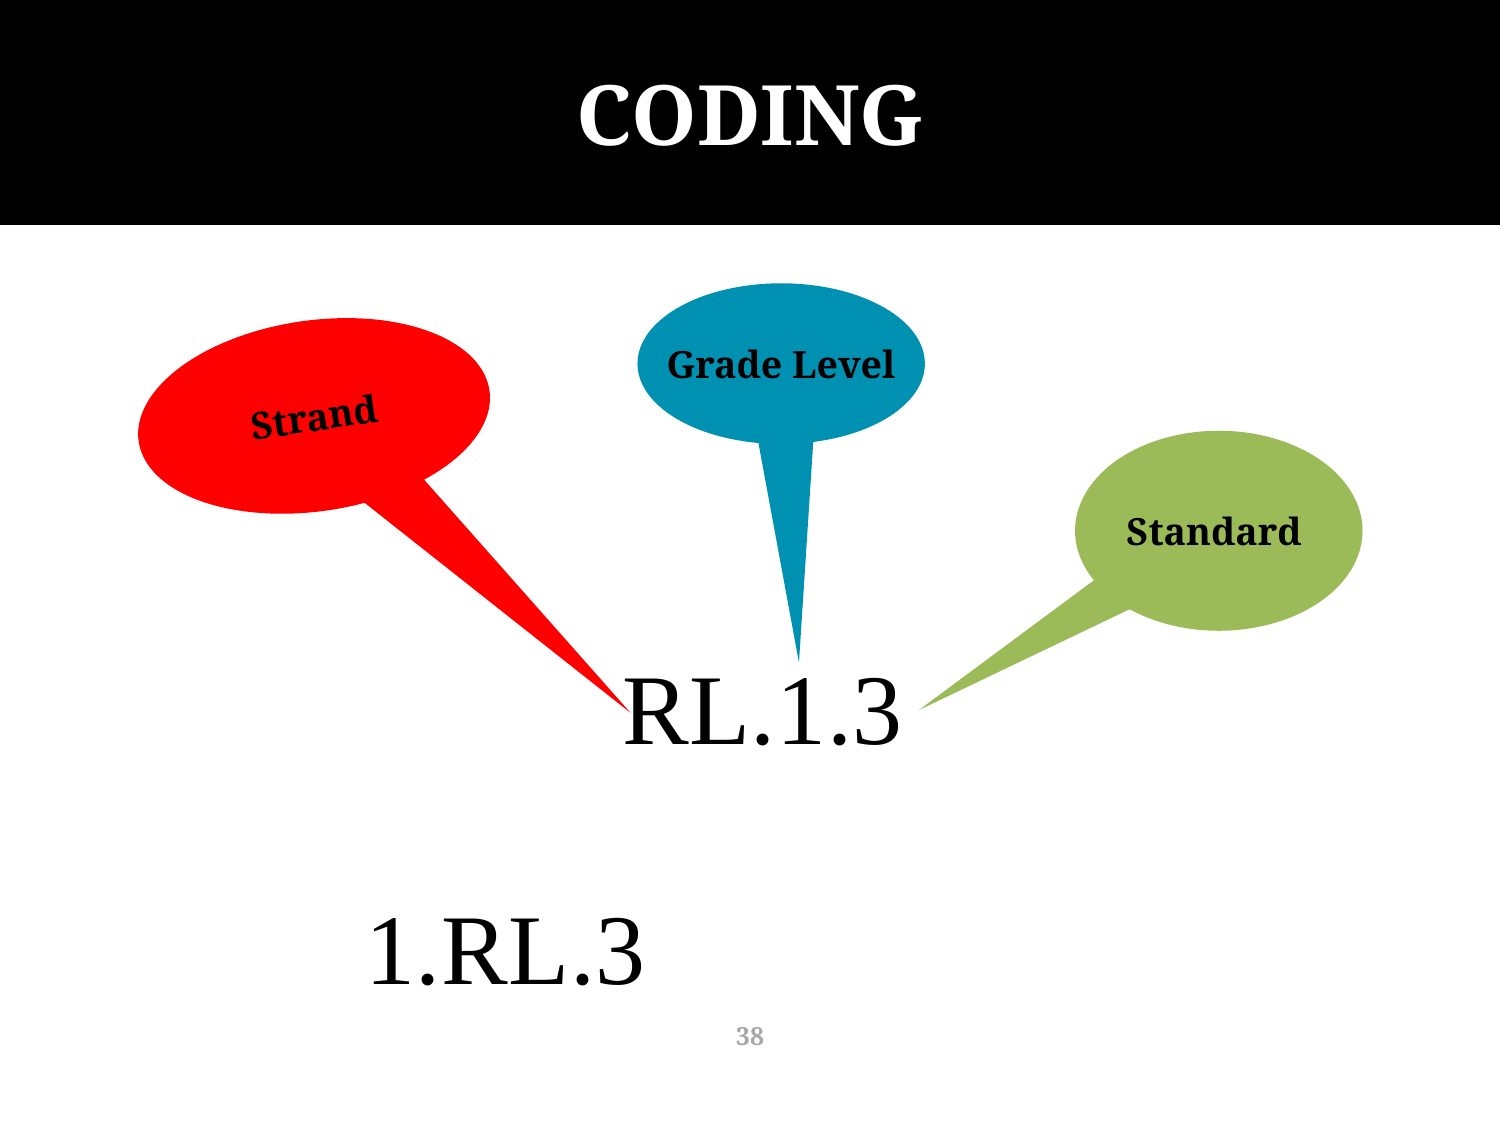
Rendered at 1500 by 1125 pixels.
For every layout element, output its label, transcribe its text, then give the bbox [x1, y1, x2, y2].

title Coding [0, 0, 1500, 231]
slide_number 38 [662, 1012, 838, 1063]
text_box Standard [918, 430, 1363, 711]
text_box Grade Level [637, 283, 925, 663]
list Reading Literature RL.1.3 1.RL.3 [87, 212, 1438, 1063]
text_box Strand [138, 318, 631, 713]
